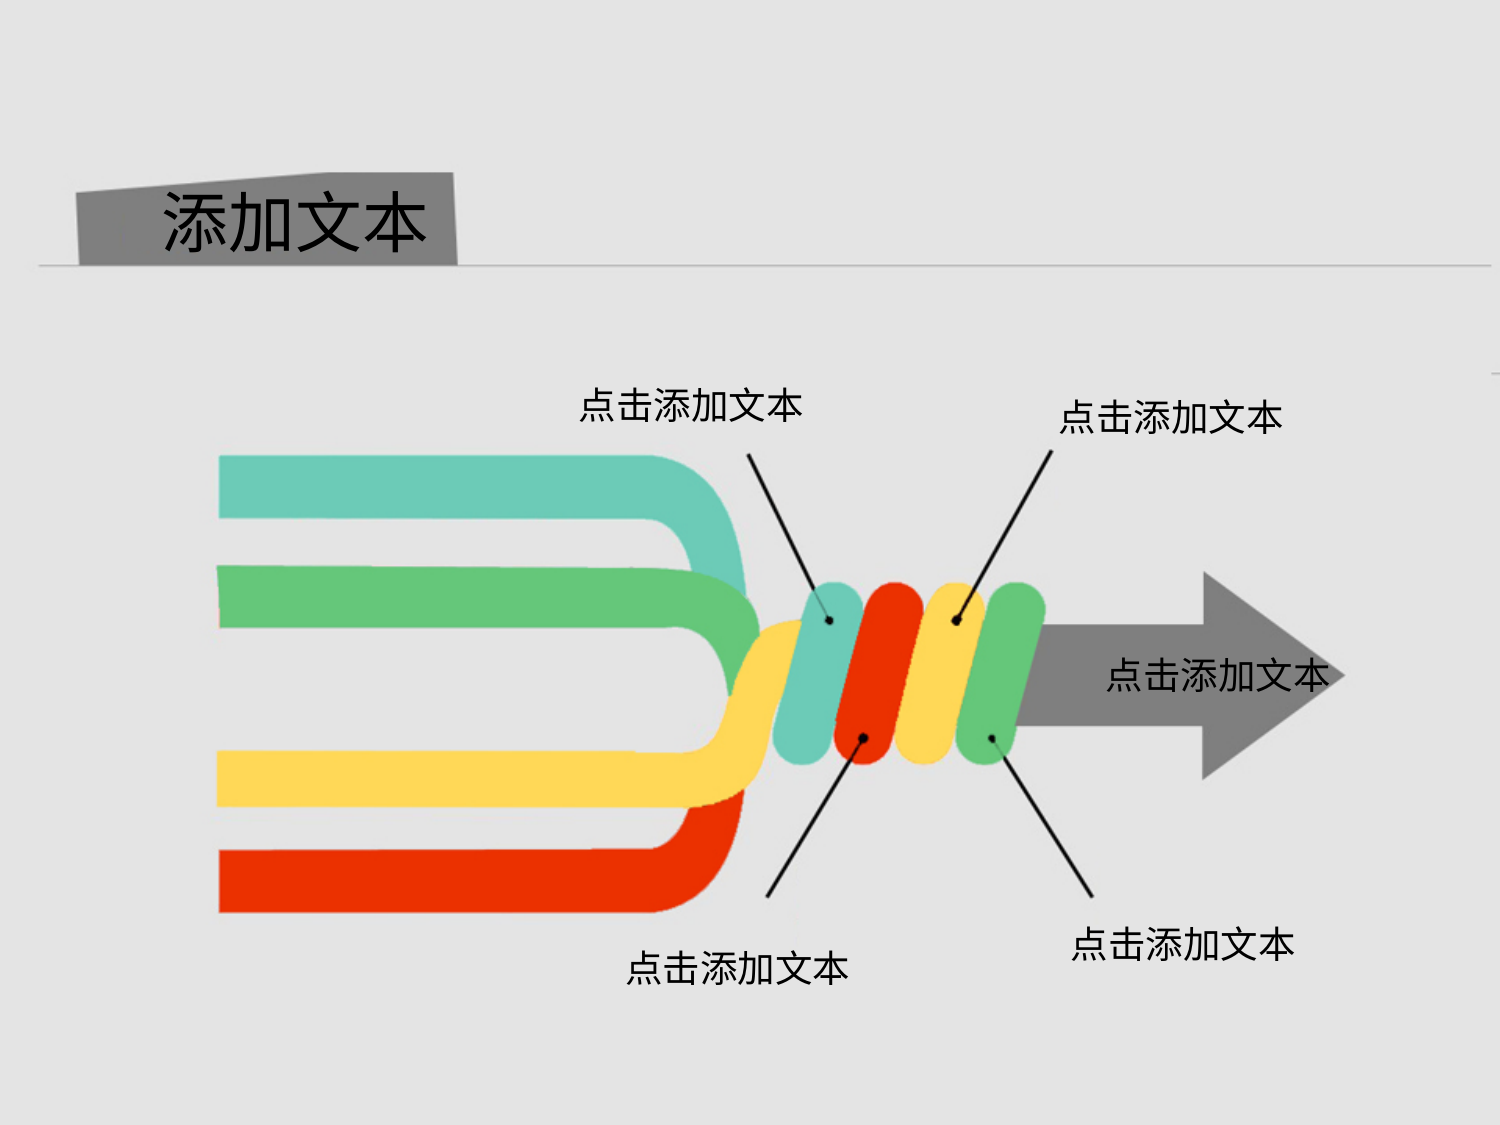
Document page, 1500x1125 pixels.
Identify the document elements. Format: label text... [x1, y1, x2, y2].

text_box 点击添加文本 [610, 937, 866, 998]
text_box 点击添加文本 [1091, 644, 1346, 705]
picture [0, 0, 1500, 1125]
text_box 点击添加文本 [1055, 913, 1311, 974]
text_box 点击添加文本 [1044, 386, 1299, 447]
text_box 点击添加文本 [563, 374, 819, 435]
text_box 添加文本 [147, 173, 444, 269]
